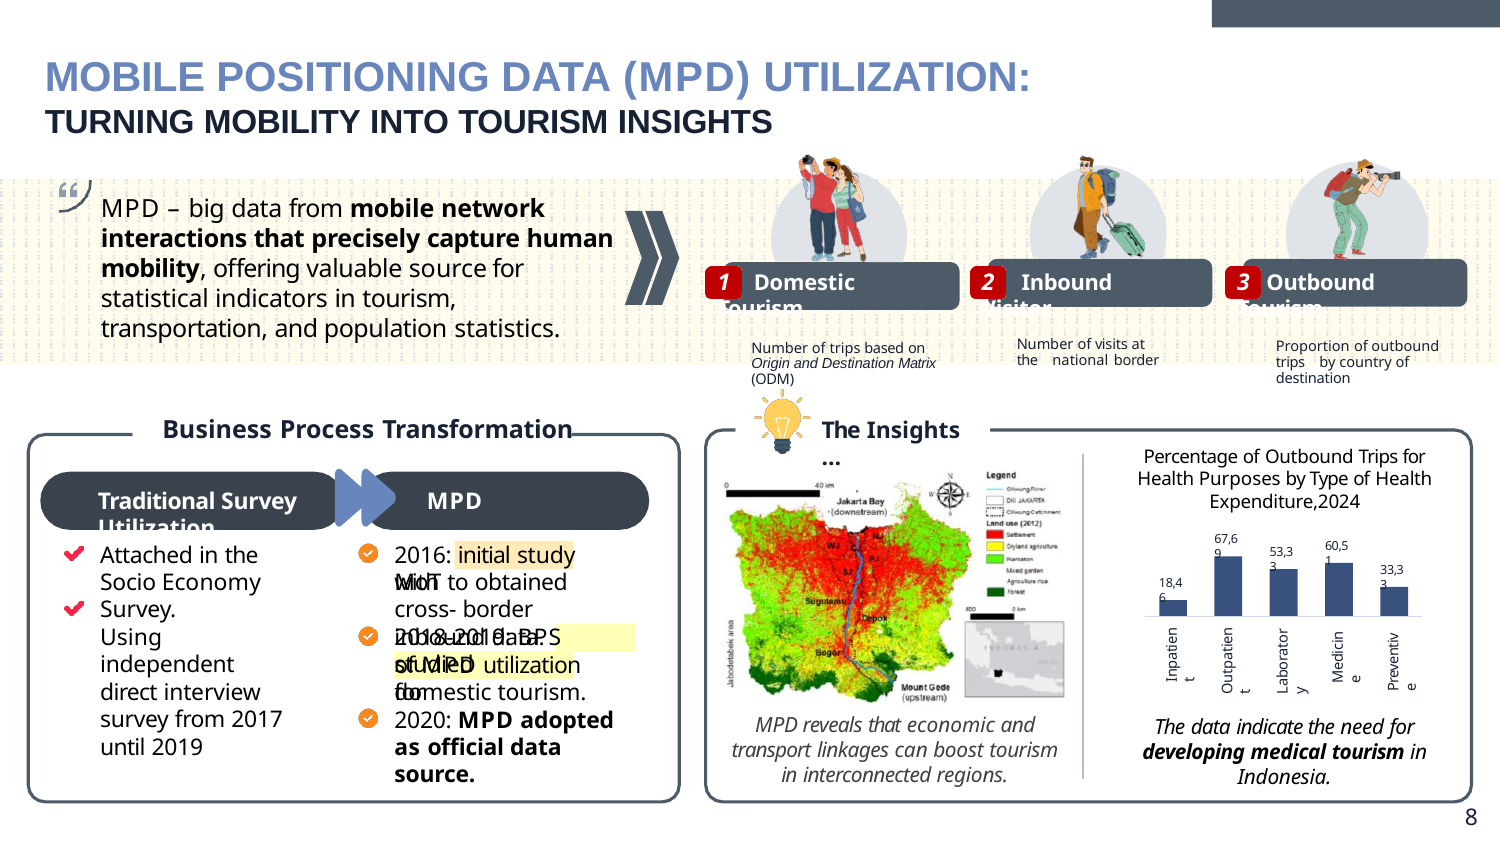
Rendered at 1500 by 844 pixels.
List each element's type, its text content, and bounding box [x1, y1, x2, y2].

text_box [26, 413, 682, 804]
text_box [749, 389, 1423, 779]
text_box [402, 540, 635, 680]
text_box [703, 415, 1474, 804]
text_box 3 Outbound Tourism Proportion of outbound trips by country of destination [1234, 374, 1461, 387]
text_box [770, 149, 1429, 270]
text_box [1211, 0, 1500, 28]
picture [0, 179, 1500, 365]
slide_number 5 [1450, 802, 1486, 844]
title MOBILE POSITIONING DATA (MPD) UTILIZATION: TURNING MOBILITY INTO TOURISM INSIGHTS [42, 47, 1458, 178]
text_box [334, 468, 397, 729]
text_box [57, 177, 1468, 311]
text_box 1 Domestic Tourism Number of trips based on Origin and Destination Matrix (ODM) [715, 374, 944, 388]
